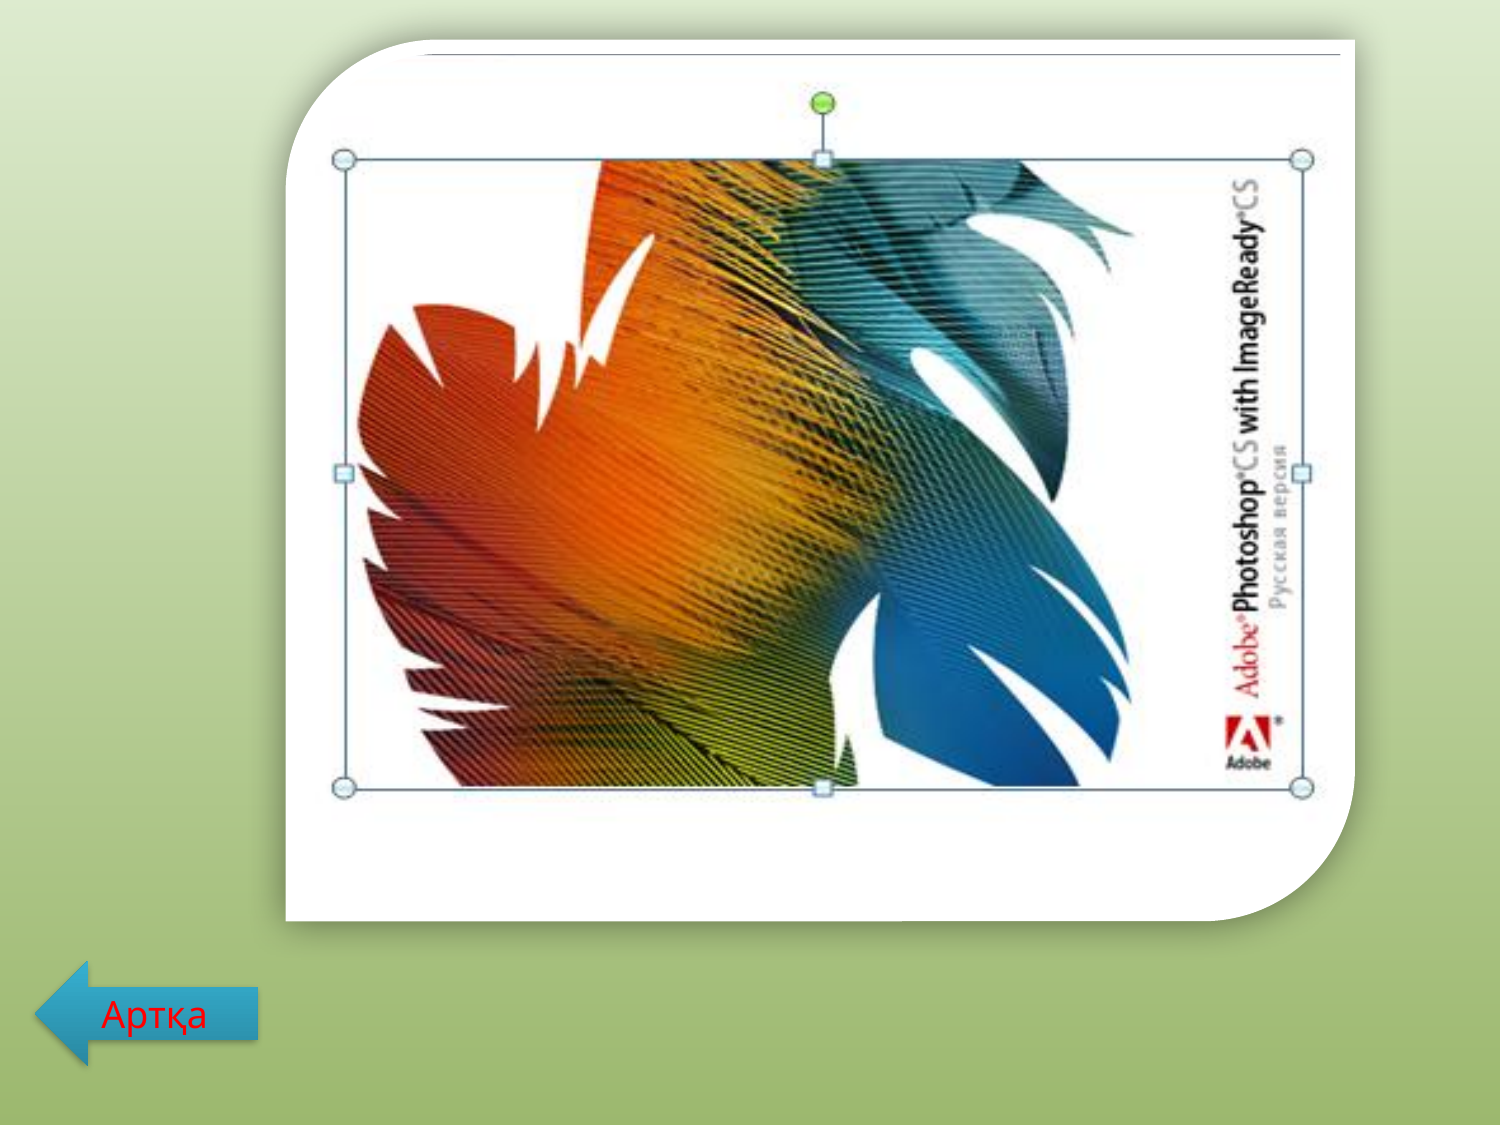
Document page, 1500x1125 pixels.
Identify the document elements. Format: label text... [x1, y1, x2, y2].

text_box Артқа [35, 960, 258, 1067]
picture [292, 46, 1348, 915]
